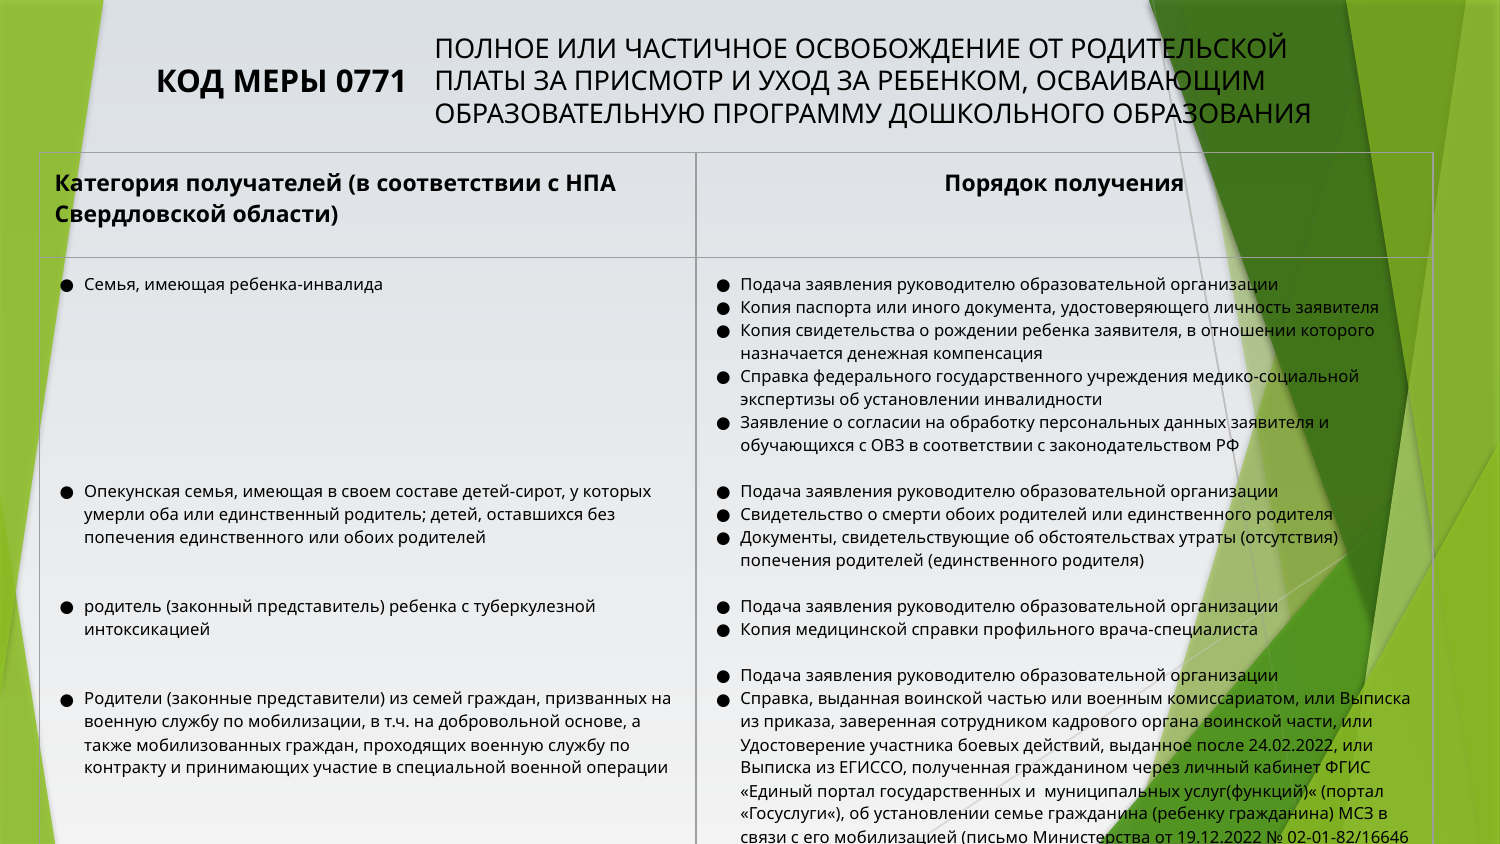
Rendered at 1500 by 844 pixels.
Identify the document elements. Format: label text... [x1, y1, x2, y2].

text_box Полное или частичное освобождение от родительской платы за присмотр и уход за ребенком, осваивающим образовательную программу дошкольного образования [424, 21, 1368, 138]
table_cell Семья, имеющая ребенка-инвалида Опекунская семья, имеющая в своем составе детей-сирот, у которых умерли оба или единственный родитель; детей, оставшихся без попечения единственного или обоих родителей родитель (законный представитель) ребенка с туберкулезной интоксикацией Родители (законные представители) из семей граждан, призванных на военную службу по мобилизации, в т.ч. на добровольной основе, а также мобилизованных граждан, проходящих военную службу по контракту и принимающих участие в специальной военной операции [40, 258, 695, 844]
table_header Категория получателей (в соответствии с НПА Свердловской области) [40, 153, 695, 257]
table_header Порядок получения [697, 153, 1432, 257]
text_box КОД МЕРЫ 0771 [107, 21, 424, 138]
table_cell Подача заявления руководителю образовательной организации Копия паспорта или иного документа, удостоверяющего личность заявителя Копия свидетельства о рождении ребенка заявителя, в отношении которого назначается денежная компенсация Справка федерального государственного учреждения медико-социальной экспертизы об установлении инвалидности Заявление о согласии на обработку персональных данных заявителя и обучающихся с ОВЗ в соответствии с законодательством РФ Подача заявления руководителю образовательной организации Свидетельство о смерти обоих родителей или единственного родителя Документы, свидетельствующие об обстоятельствах утраты (отсутствия) попечения родителей (единственного родителя) Подача заявления руководителю образовательной организации Копия медицинской справки профильного врача-специалиста Подача заявления руководителю образовательной организации Справка, выданная воинской частью или военным комиссариатом, или Выписка из приказа, заверенная сотрудником кадрового органа воинской части, или Удостоверение участника боевых действий, выданное после 24.02.2022, или Выписка из ЕГИССО, полученная гражданином через личный кабинет ФГИС «Единый портал государственных и муниципальных услуг(функций)« (портал «Госуслуги«), об установлении семье гражданина (ребенку гражданина) МСЗ в связи с его мобилизацией (письмо Министерства от 19.12.2022 № 02-01-82/16646 «О документах –основаниях предоставления МСЗ в сфере образования«) [697, 258, 1432, 844]
